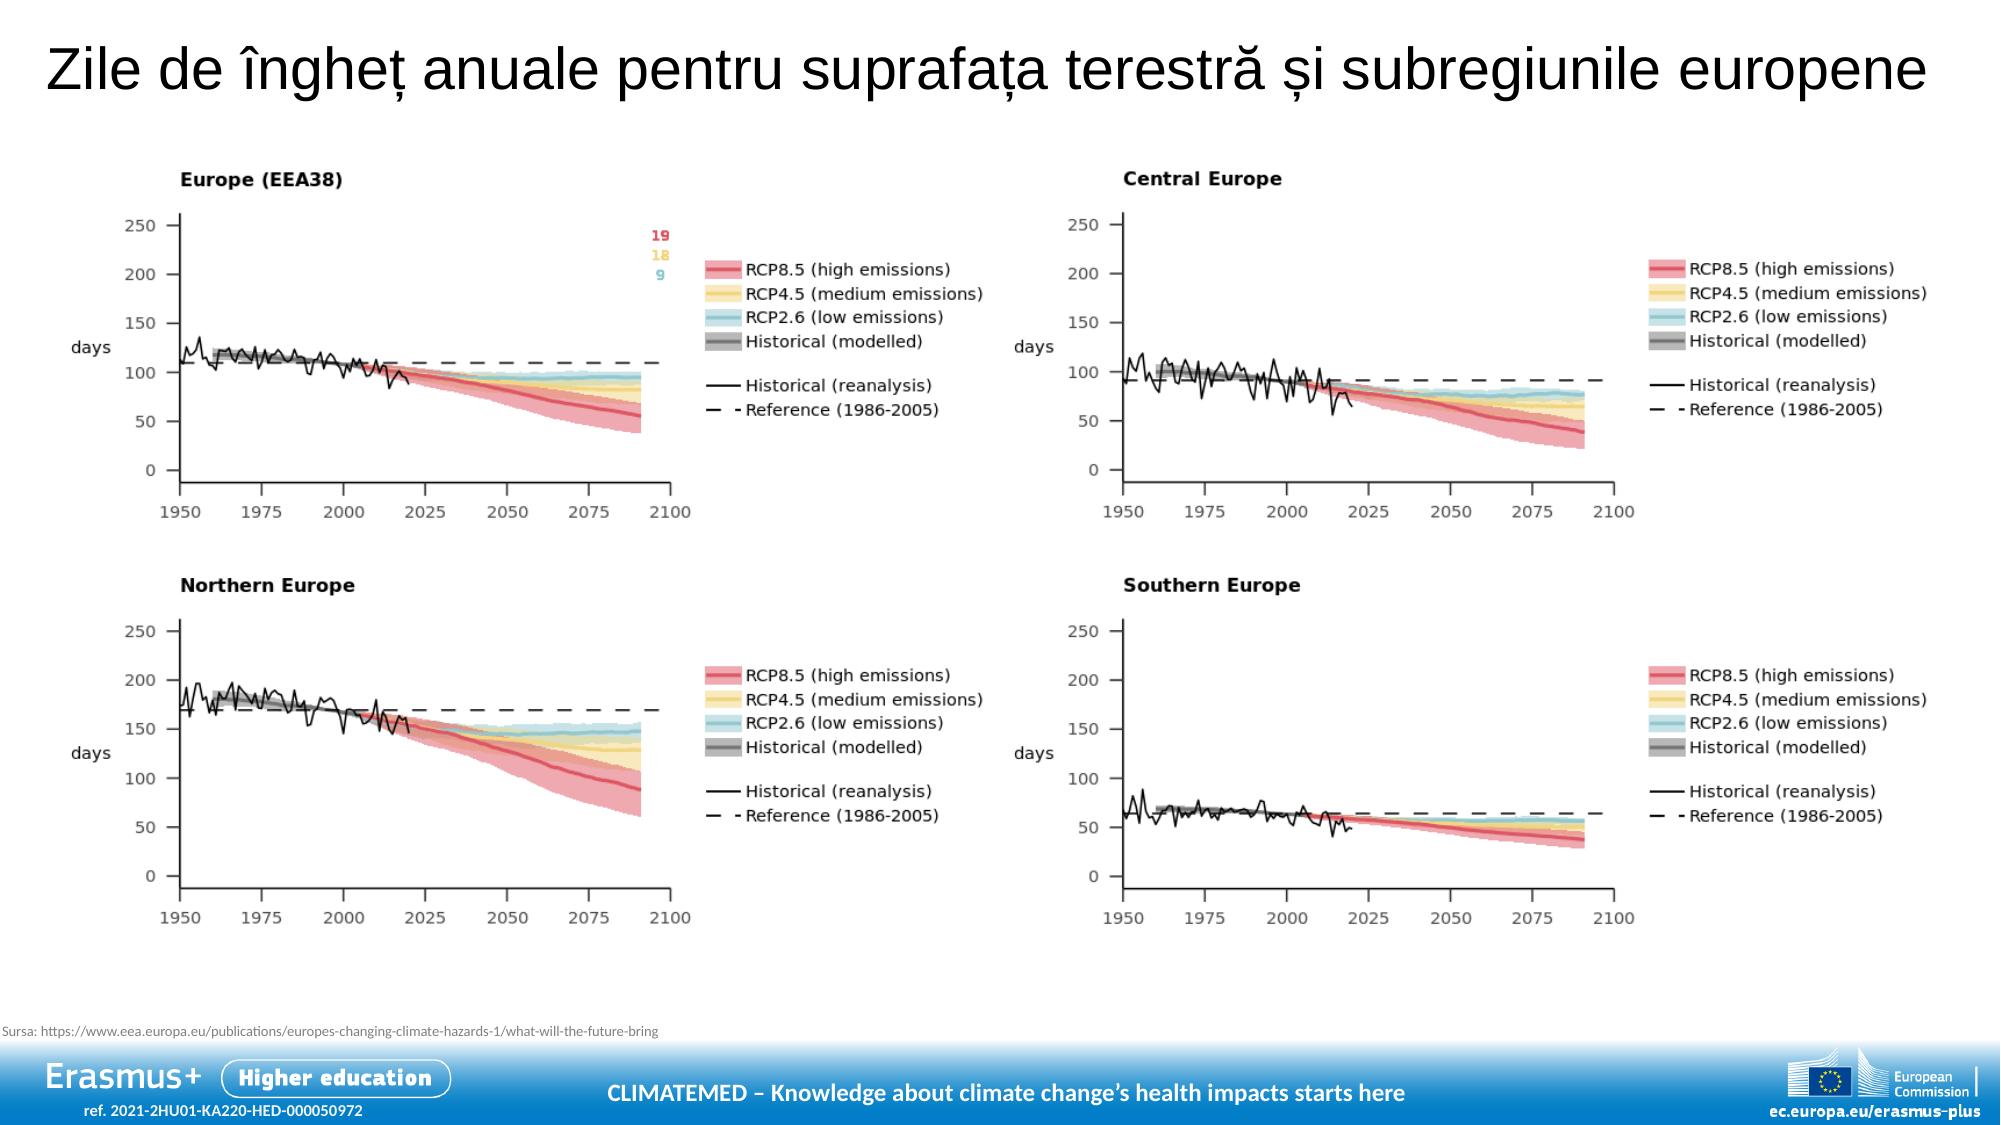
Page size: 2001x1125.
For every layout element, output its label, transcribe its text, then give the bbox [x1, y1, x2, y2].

text_box Sursa: https://www.eea.europa.eu/publications/europes-changing-climate-hazards-1/what-will-the-future-bring [0, 1014, 786, 1047]
picture [0, 154, 2000, 1125]
title Zile de îngheț anuale pentru suprafața terestră și subregiunile europene [31, 25, 1984, 116]
